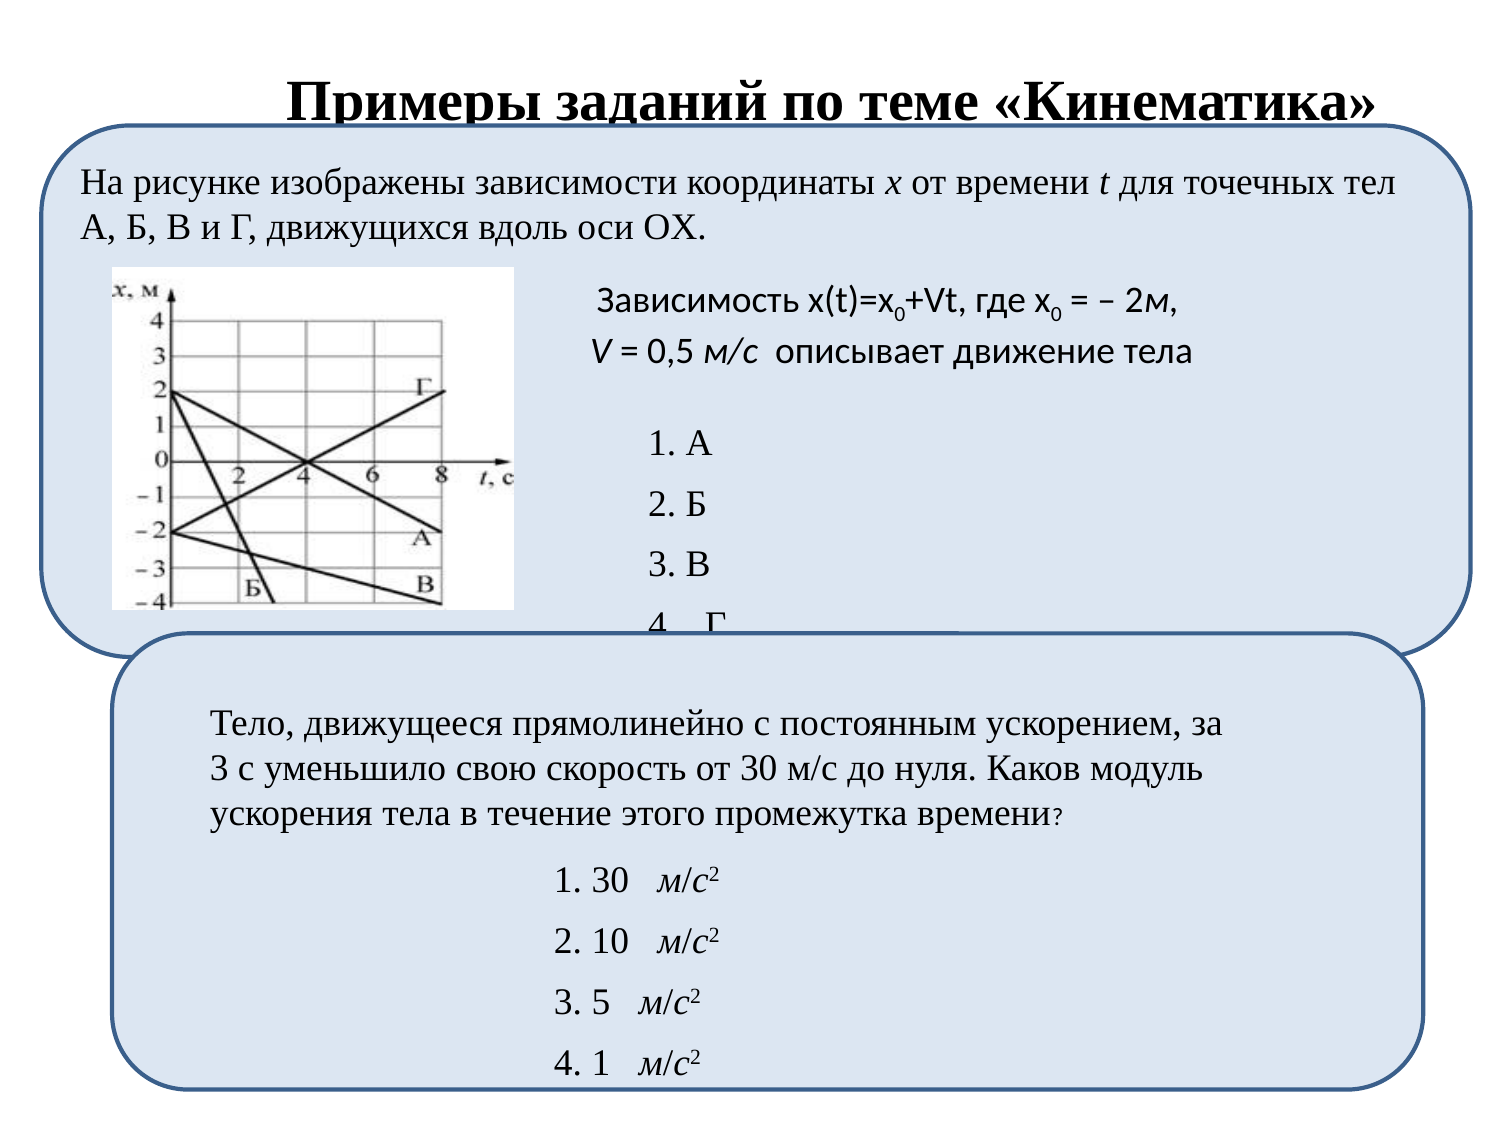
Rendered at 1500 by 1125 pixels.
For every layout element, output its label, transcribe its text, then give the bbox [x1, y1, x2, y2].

table_header А [644, 409, 848, 470]
table_cell 2. 10 м/с2 [549, 907, 738, 968]
picture [111, 266, 514, 610]
text_box [39, 150, 1473, 659]
table_cell Б [644, 470, 848, 530]
table_cell 4. 1 м/с2 [549, 1029, 738, 1091]
text_box Зависимость x(t)=x0+Vt, где x0 = – 2м, V = 0,5 м/с описывает движение тела [517, 267, 1270, 423]
text_box [109, 631, 1426, 1092]
text_box На рисунке изображены зависимости координаты x от времени t для точечных тел А, Б, В и Г, движущихся вдоль оси OX. [64, 149, 1447, 255]
text_box Примеры заданий по теме «Кинематика» [272, 54, 1394, 124]
text_box [66, 123, 1446, 149]
table_cell 4. Г [644, 591, 848, 631]
table_cell 3. 5 м/с2 [549, 968, 738, 1029]
text_box Тело, движущееся прямолинейно с постоянным ускорением, за 3 c уменьшило свою скорость от 30 м/с до нуля. Каков модуль ускорения тела в течение этого промежутка времени? [194, 690, 1329, 841]
table_cell В [644, 530, 848, 591]
table_header 1. 30 м/с2 [549, 846, 738, 907]
